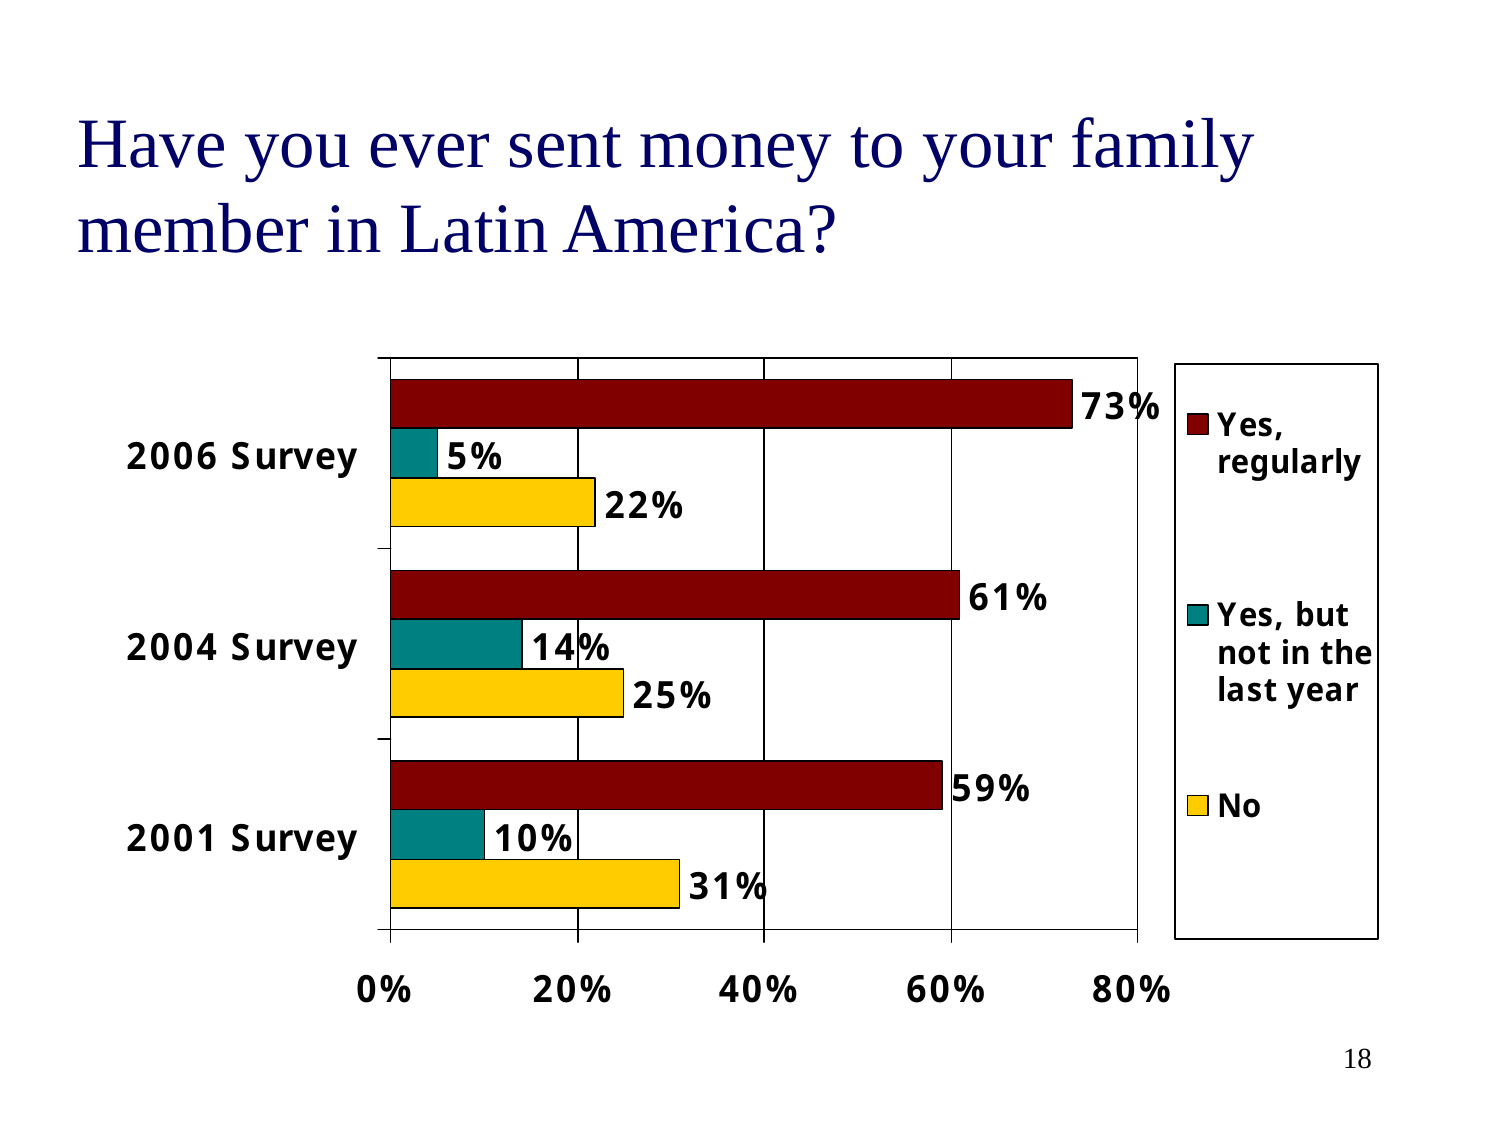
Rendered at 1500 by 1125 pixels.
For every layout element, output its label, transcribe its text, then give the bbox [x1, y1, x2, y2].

title Have you ever sent money to your family member in Latin America? [62, 74, 1438, 288]
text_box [112, 349, 1388, 1026]
slide_number 18 [1074, 1033, 1388, 1108]
